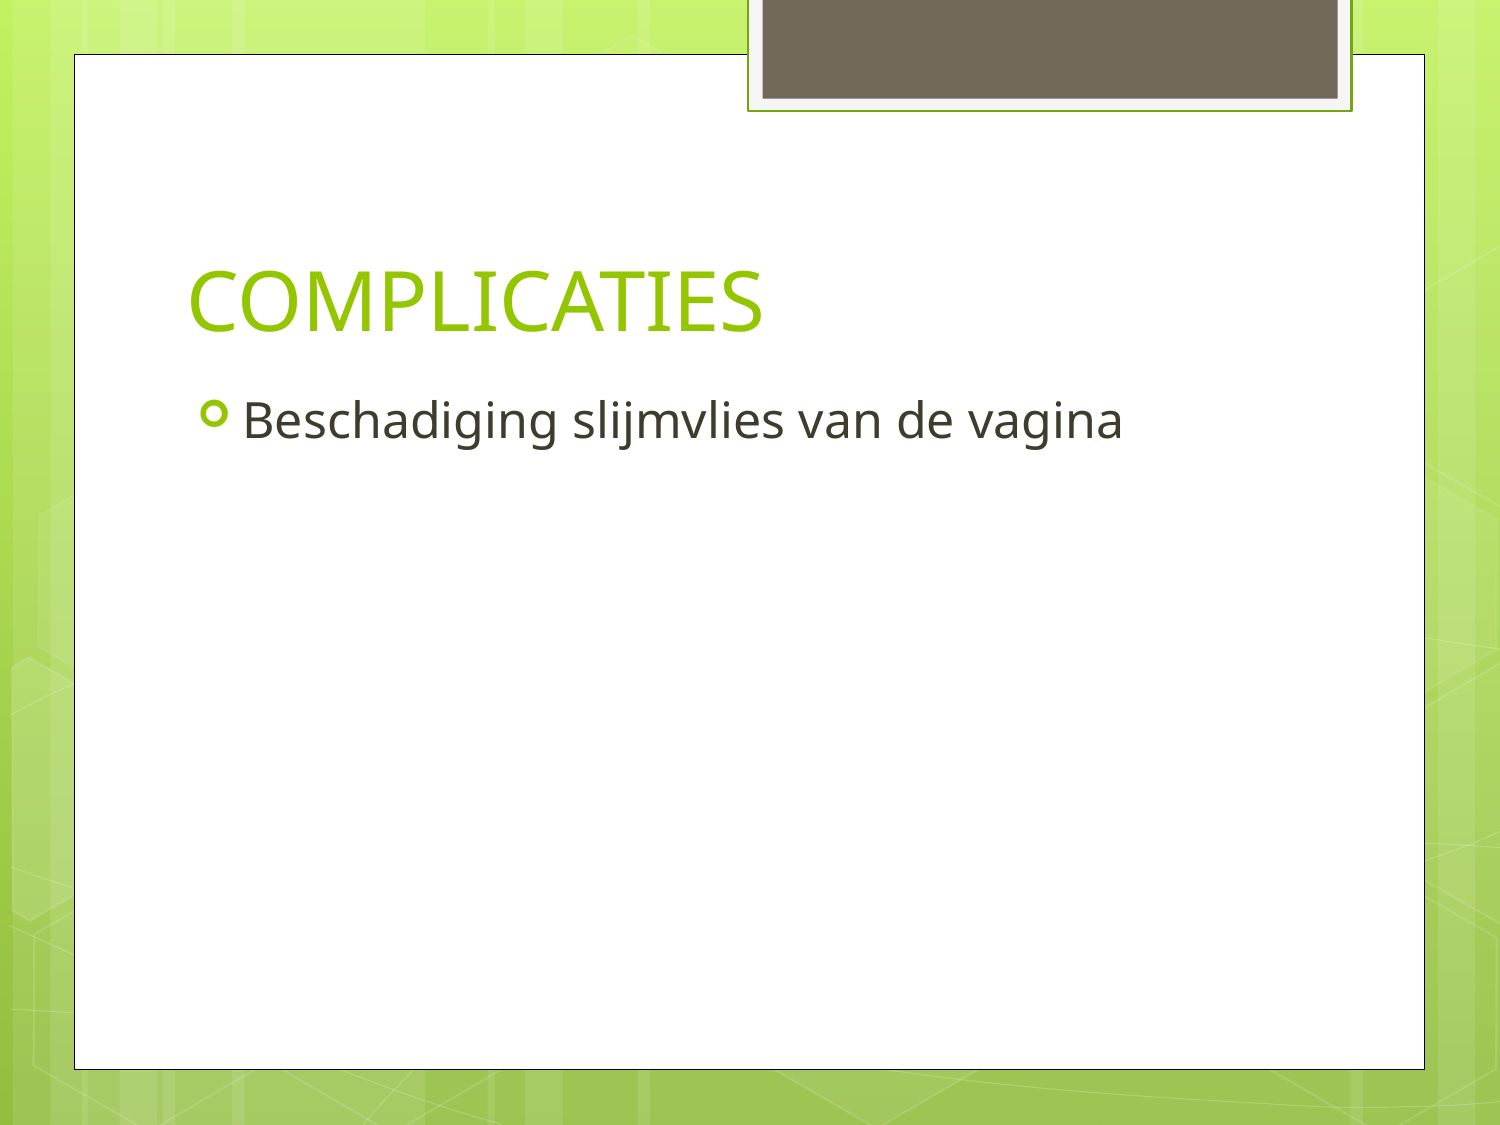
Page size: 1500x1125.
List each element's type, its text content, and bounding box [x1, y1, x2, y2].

title COMPLICATIES [171, 168, 1324, 357]
list Beschadiging slijmvlies van de vagina [171, 381, 1283, 957]
